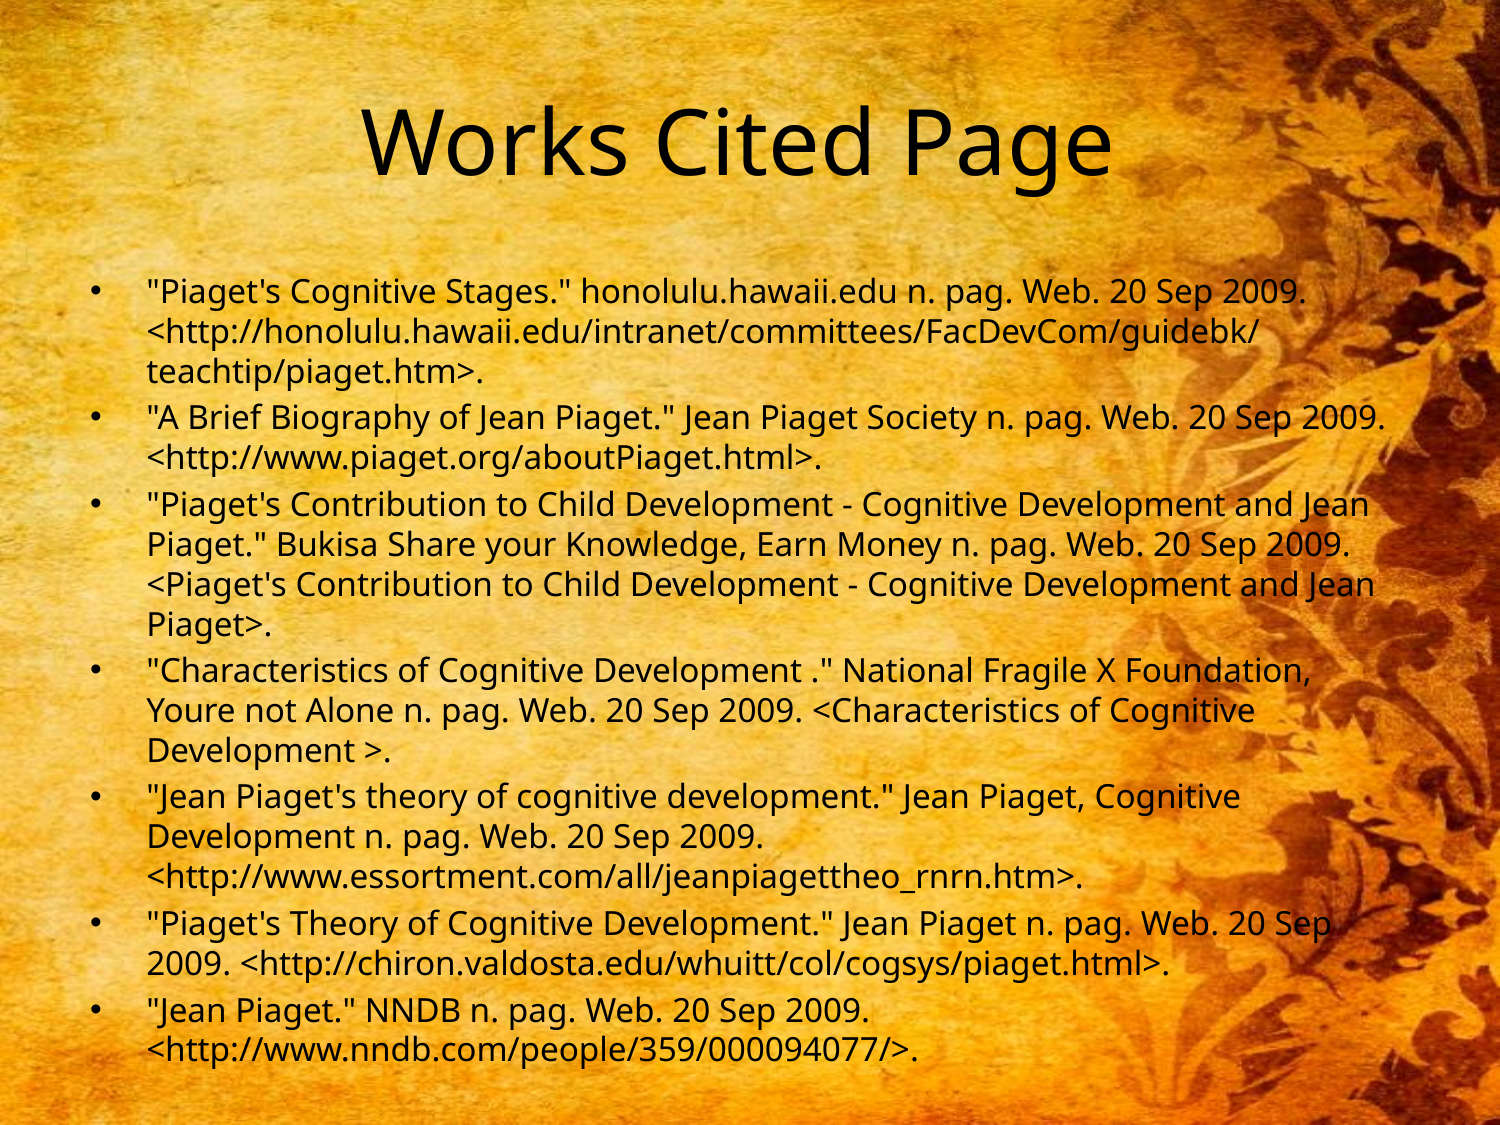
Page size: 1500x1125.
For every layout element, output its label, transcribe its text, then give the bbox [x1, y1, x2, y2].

picture [0, 0, 1500, 1125]
list "Piaget's Cognitive Stages." honolulu.hawaii.edu n. pag. Web. 20 Sep 2009. <http://honolulu.hawaii.edu/intranet/committees/FacDevCom/guidebk/teachtip/piaget.htm>. "A Brief Biography of Jean Piaget." Jean Piaget Society n. pag. Web. 20 Sep 2009. <http://www.piaget.org/aboutPiaget.html>. "Piaget's Contribution to Child Development - Cognitive Development and Jean Piaget." Bukisa Share your Knowledge, Earn Money n. pag. Web. 20 Sep 2009. <Piaget's Contribution to Child Development - Cognitive Development and Jean Piaget>. "Characteristics of Cognitive Development ." National Fragile X Foundation, Youre not Alone n. pag. Web. 20 Sep 2009. <Characteristics of Cognitive Development >. "Jean Piaget's theory of cognitive development." Jean Piaget, Cognitive Development n. pag. Web. 20 Sep 2009. <http://www.essortment.com/all/jeanpiagettheo_rnrn.htm>. "Piaget's Theory of Cognitive Development." Jean Piaget n. pag. Web. 20 Sep 2009. <http://chiron.valdosta.edu/whuitt/col/cogsys/piaget.html>. "Jean Piaget." NNDB n. pag. Web. 20 Sep 2009. <http://www.nndb.com/people/359/000094077/>. [74, 262, 1426, 1006]
title Works Cited Page [74, 44, 1426, 233]
